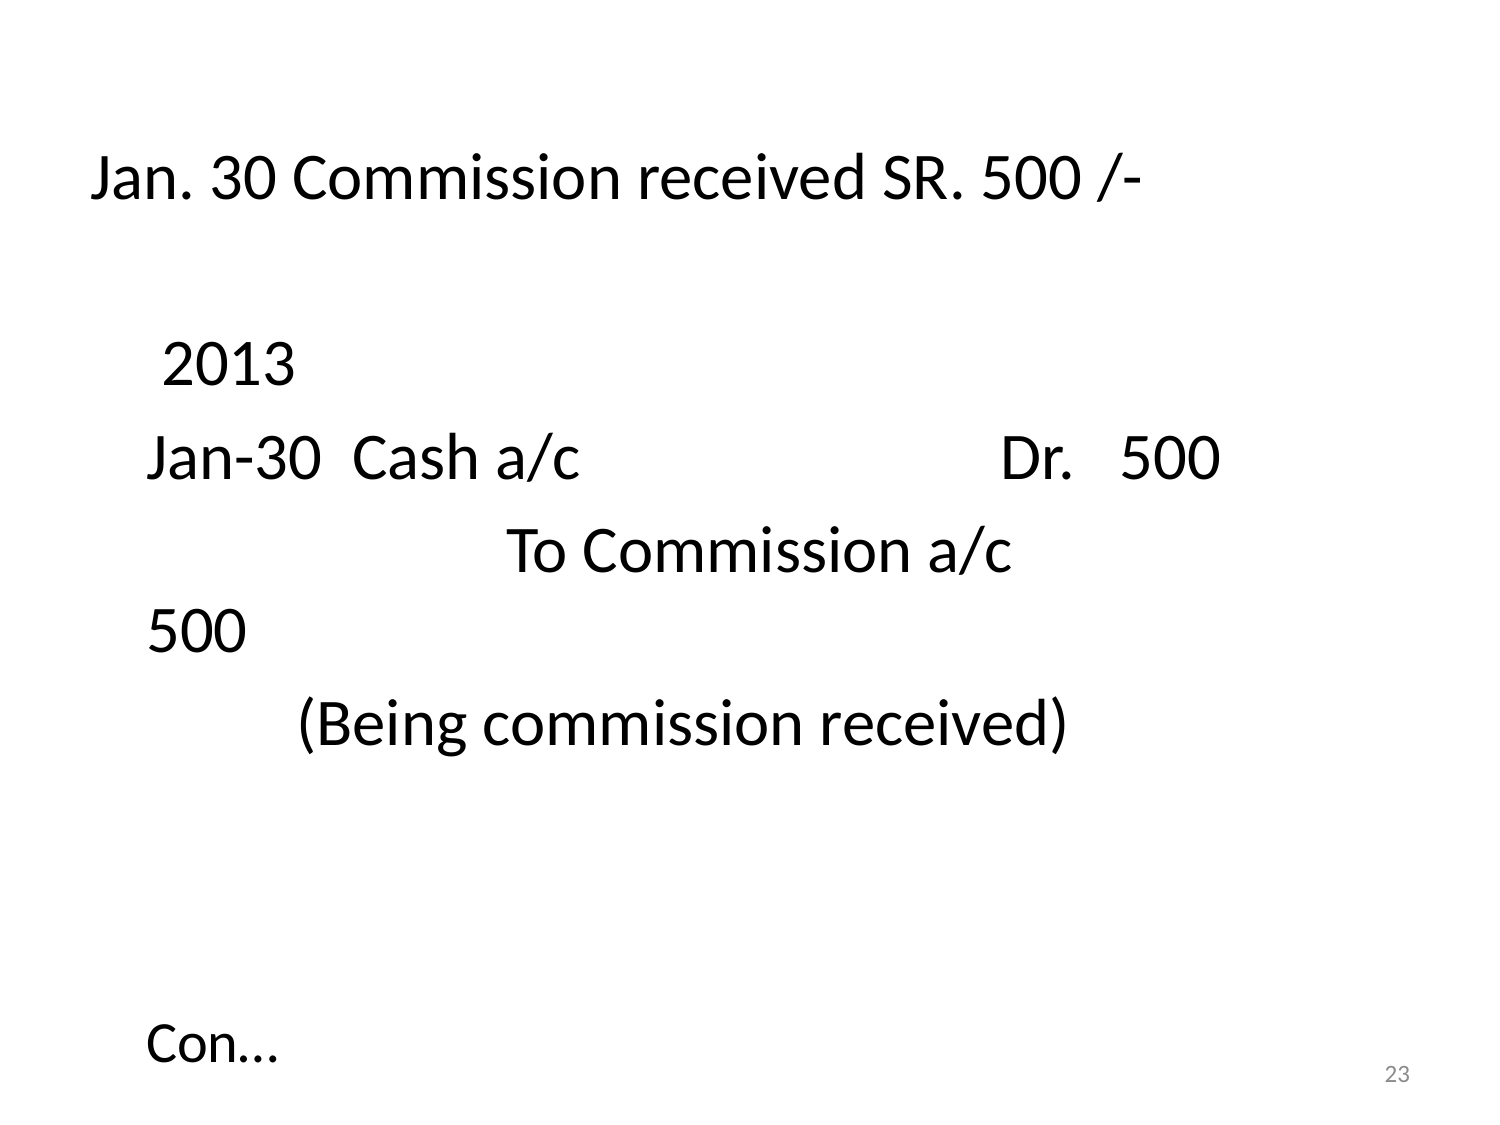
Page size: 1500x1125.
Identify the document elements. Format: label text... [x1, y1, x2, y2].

list Jan. 30 Commission received SR. 500 /- 2013 Jan-30 Cash a/c Dr. 500 To Commission a/c 500 (Being commission received) Con… [75, 125, 1425, 1005]
slide_number 23 [1074, 1042, 1425, 1103]
